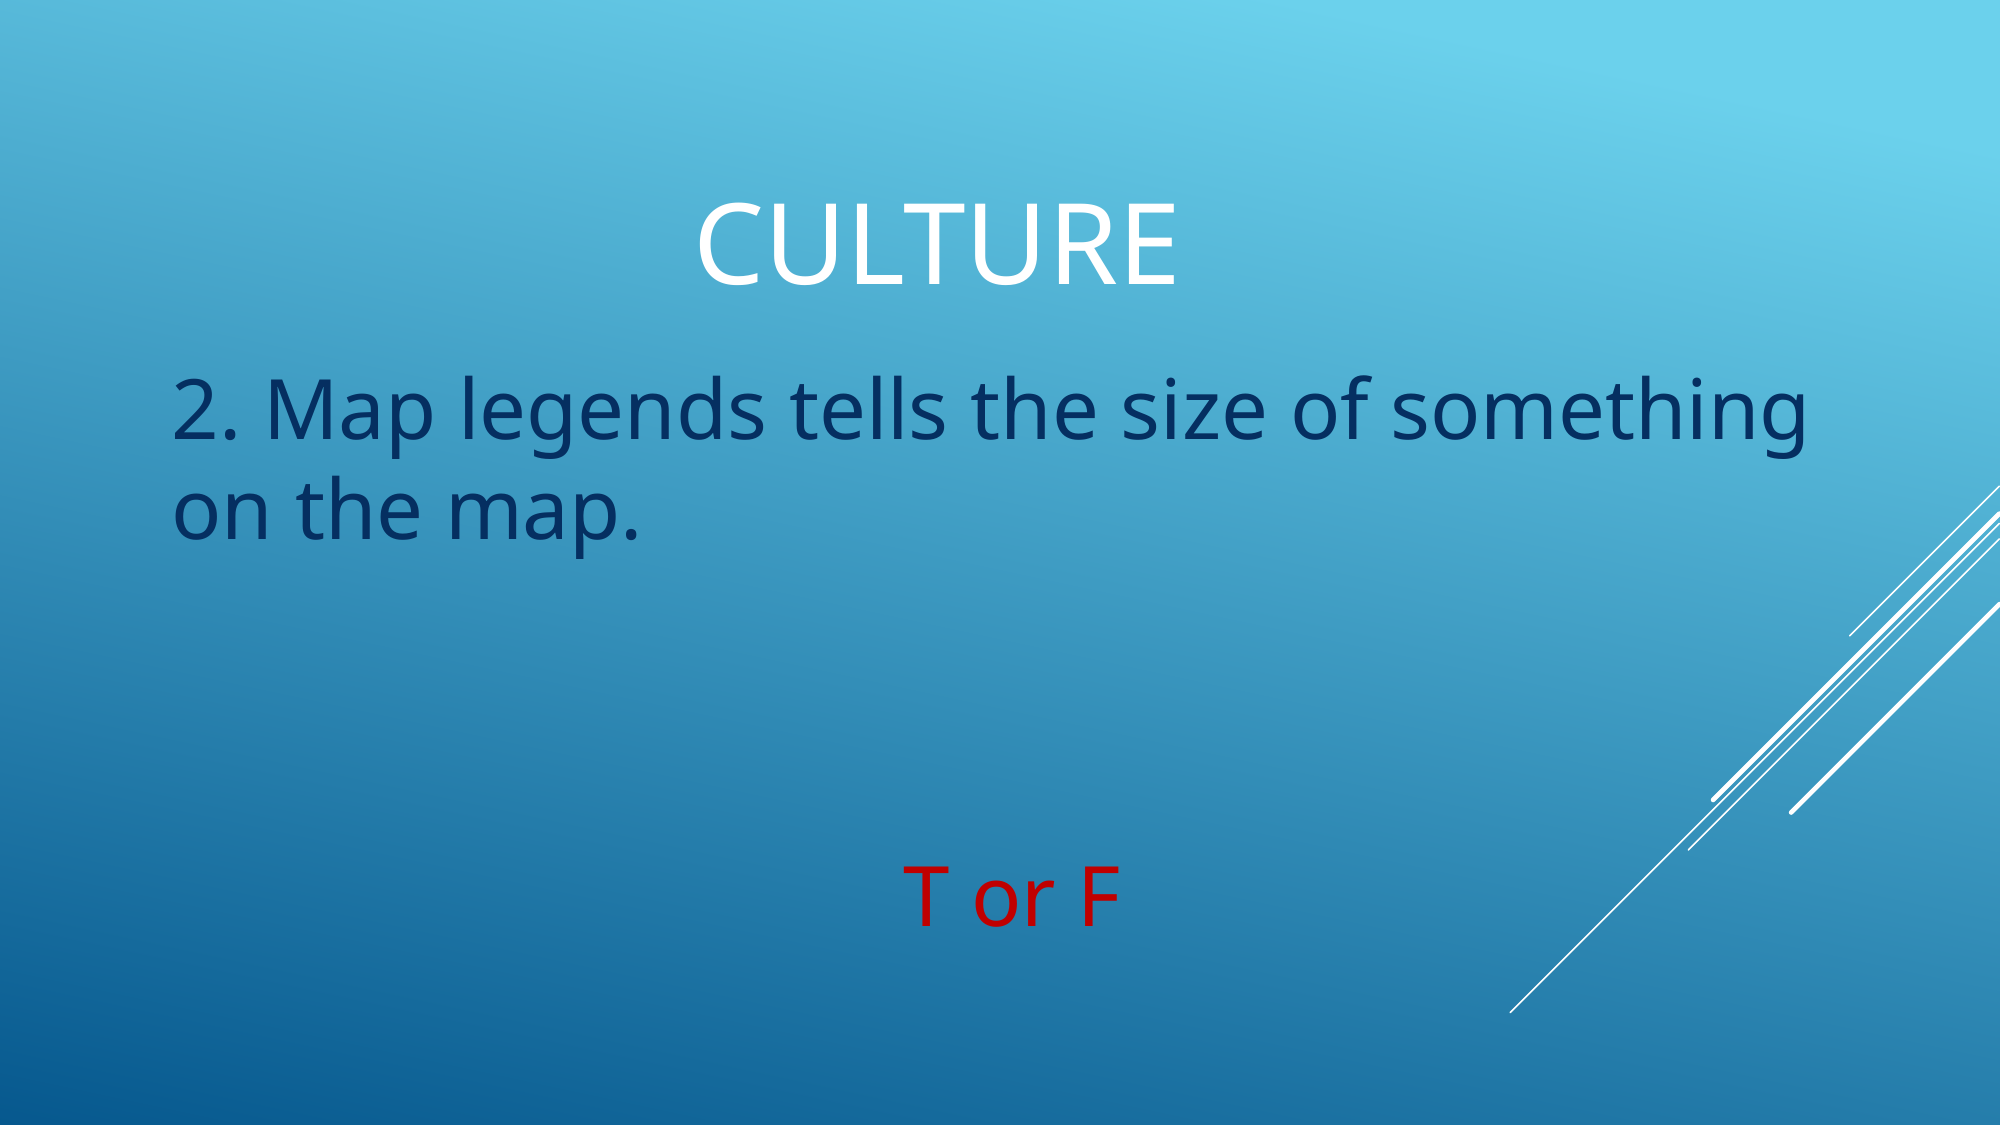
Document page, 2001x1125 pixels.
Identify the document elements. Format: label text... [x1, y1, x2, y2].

list 2. Map legends tells the size of something on the map. T or F [156, 348, 1869, 984]
title Culture [112, 112, 1763, 367]
